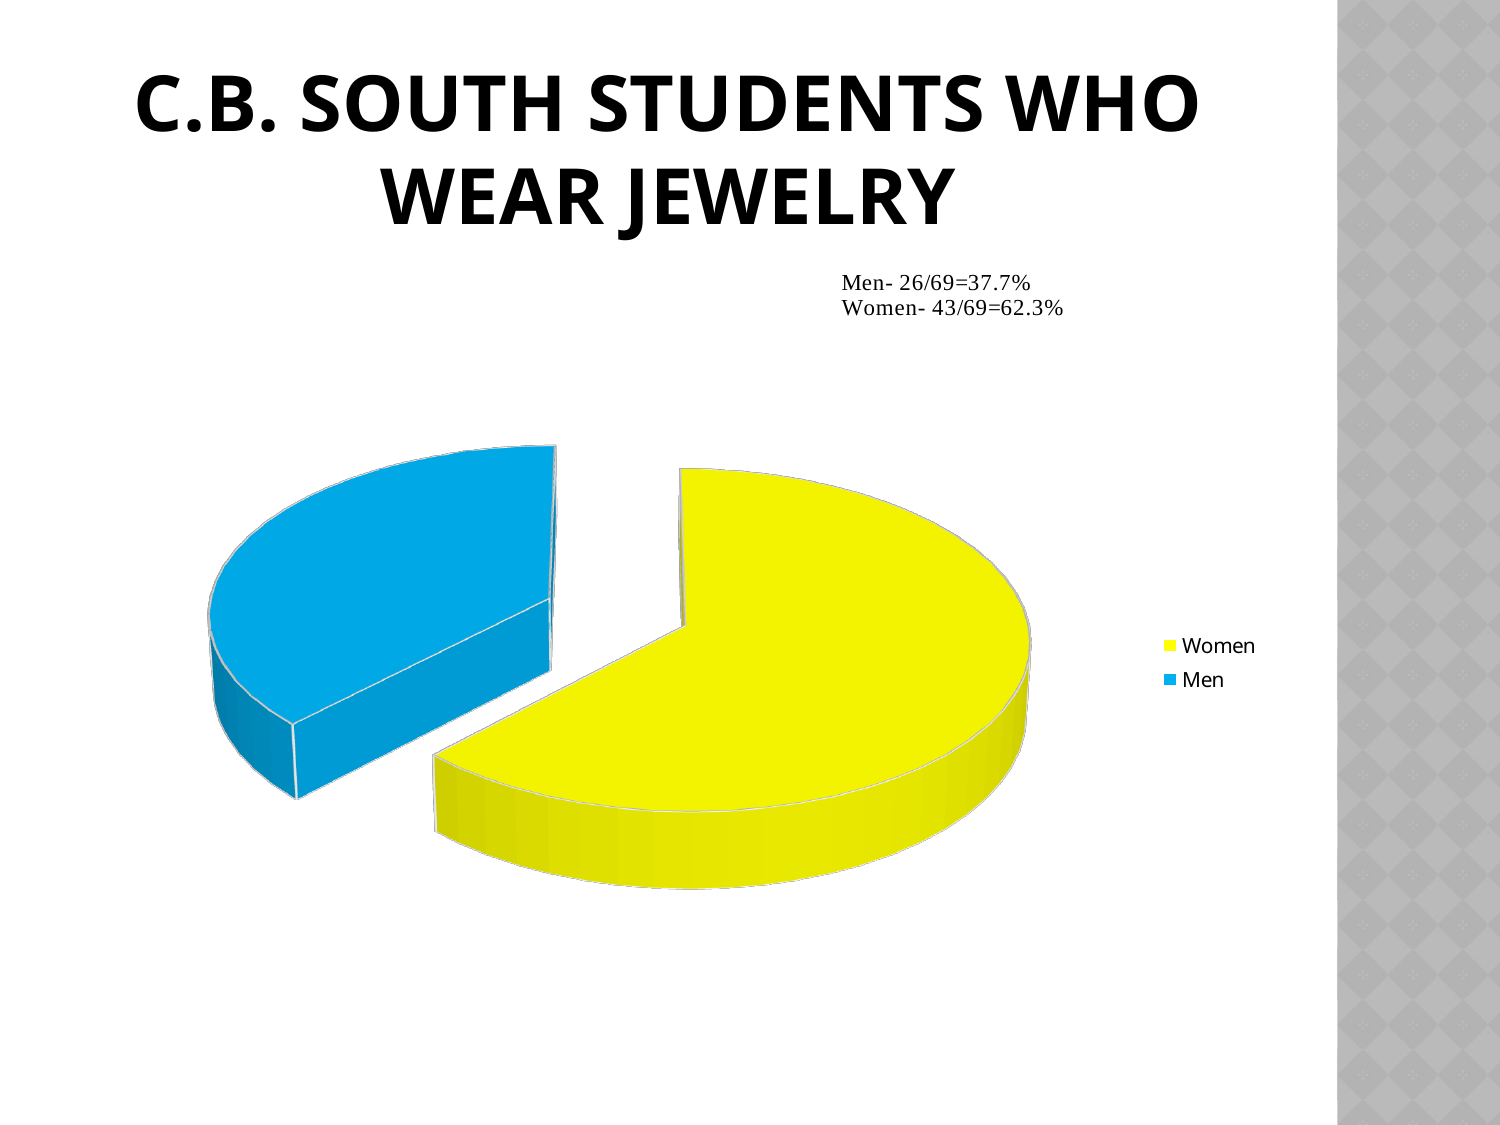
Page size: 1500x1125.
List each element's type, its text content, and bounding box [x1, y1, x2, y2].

title C.B. South Students Who Wear Jewelry [75, 52, 1263, 240]
chart [112, 262, 1276, 1063]
